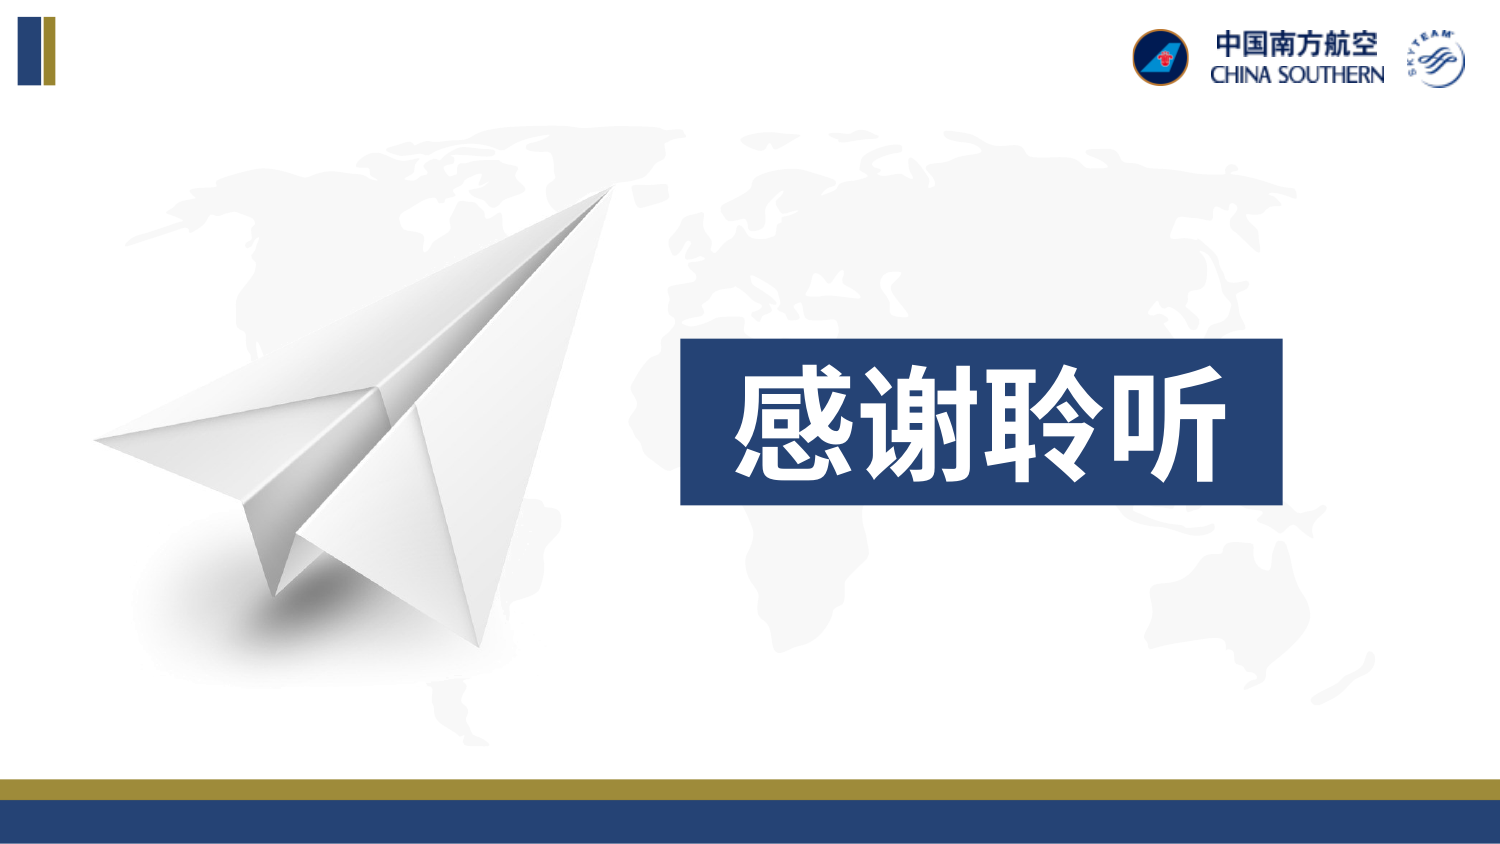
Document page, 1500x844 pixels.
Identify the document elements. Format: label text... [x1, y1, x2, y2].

picture [1407, 30, 1465, 88]
text_box 感谢聆听 [685, 338, 1283, 506]
picture [1211, 66, 1384, 83]
picture [1132, 29, 1189, 86]
picture [1217, 30, 1377, 57]
picture [35, 155, 681, 690]
